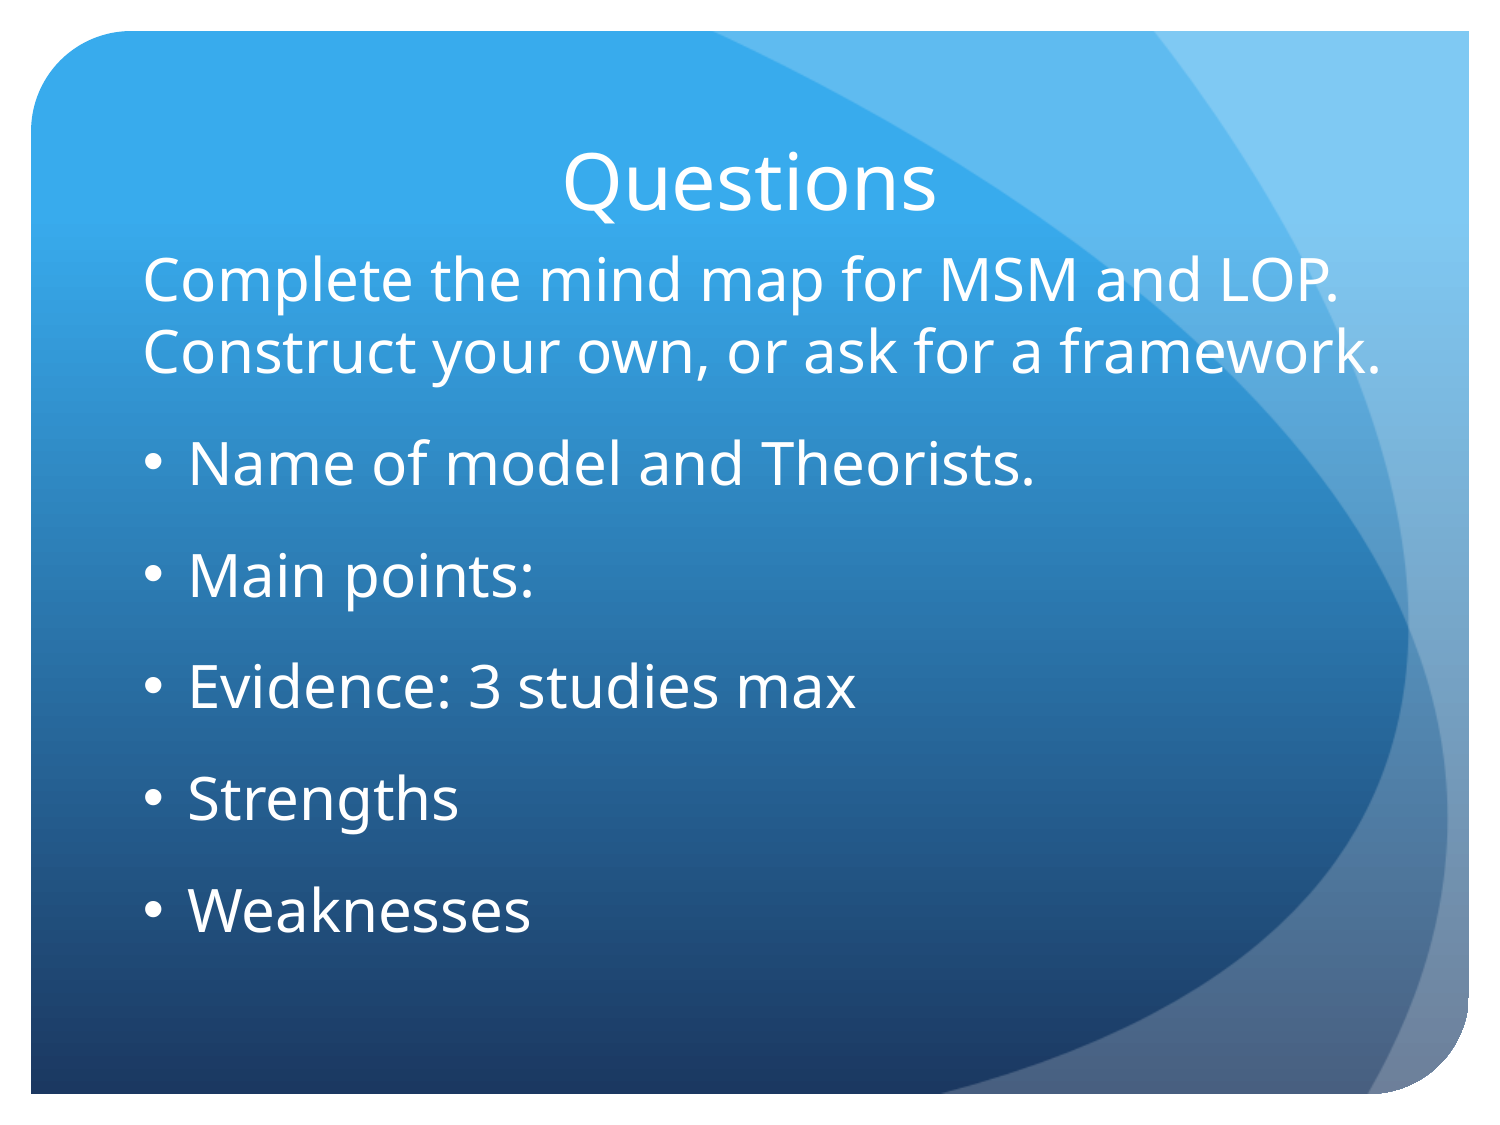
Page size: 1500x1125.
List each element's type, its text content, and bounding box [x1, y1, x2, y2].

picture [24, 30, 1473, 1094]
title Questions [127, 62, 1372, 233]
list Complete the mind map for MSM and LOP. Construct your own, or ask for a framework. Name of model and Theorists. Main points: Evidence: 3 studies max Strengths Weaknesses [127, 233, 1408, 1015]
